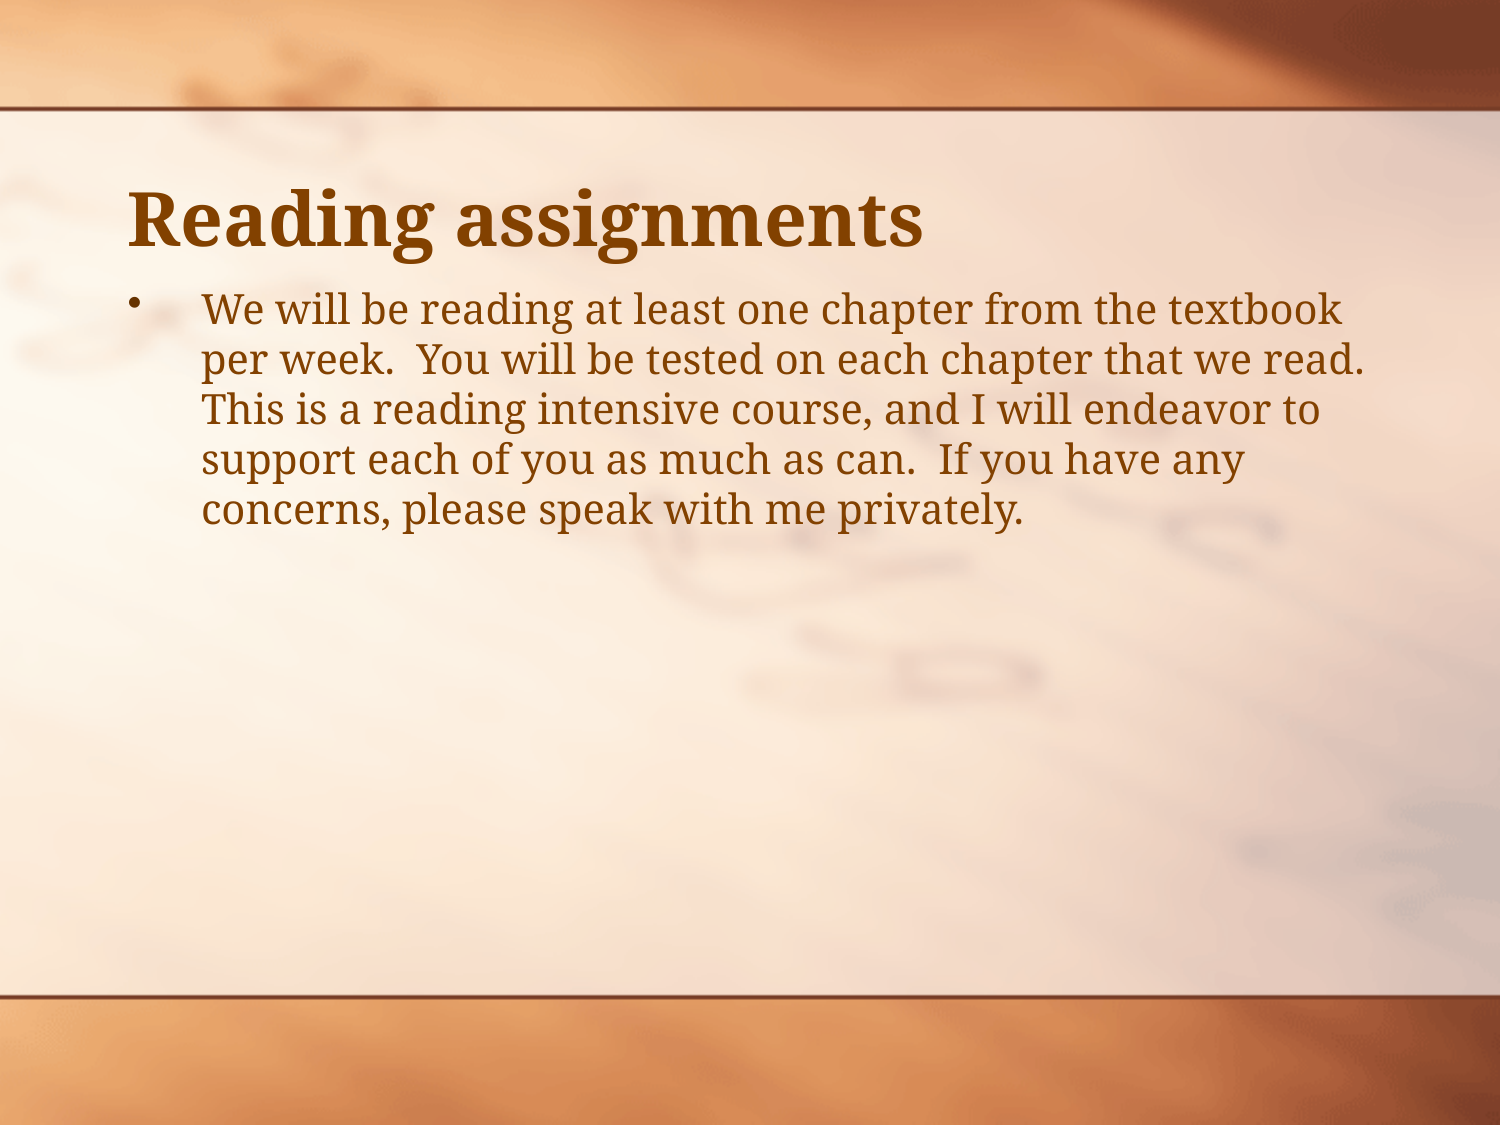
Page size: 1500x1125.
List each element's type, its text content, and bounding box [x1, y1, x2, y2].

list We will be reading at least one chapter from the textbook per week. You will be tested on each chapter that we read. This is a reading intensive course, and I will endeavor to support each of you as much as can. If you have any concerns, please speak with me privately. [112, 274, 1413, 951]
title Reading assignments [112, 124, 1413, 270]
picture [0, 0, 1500, 1125]
